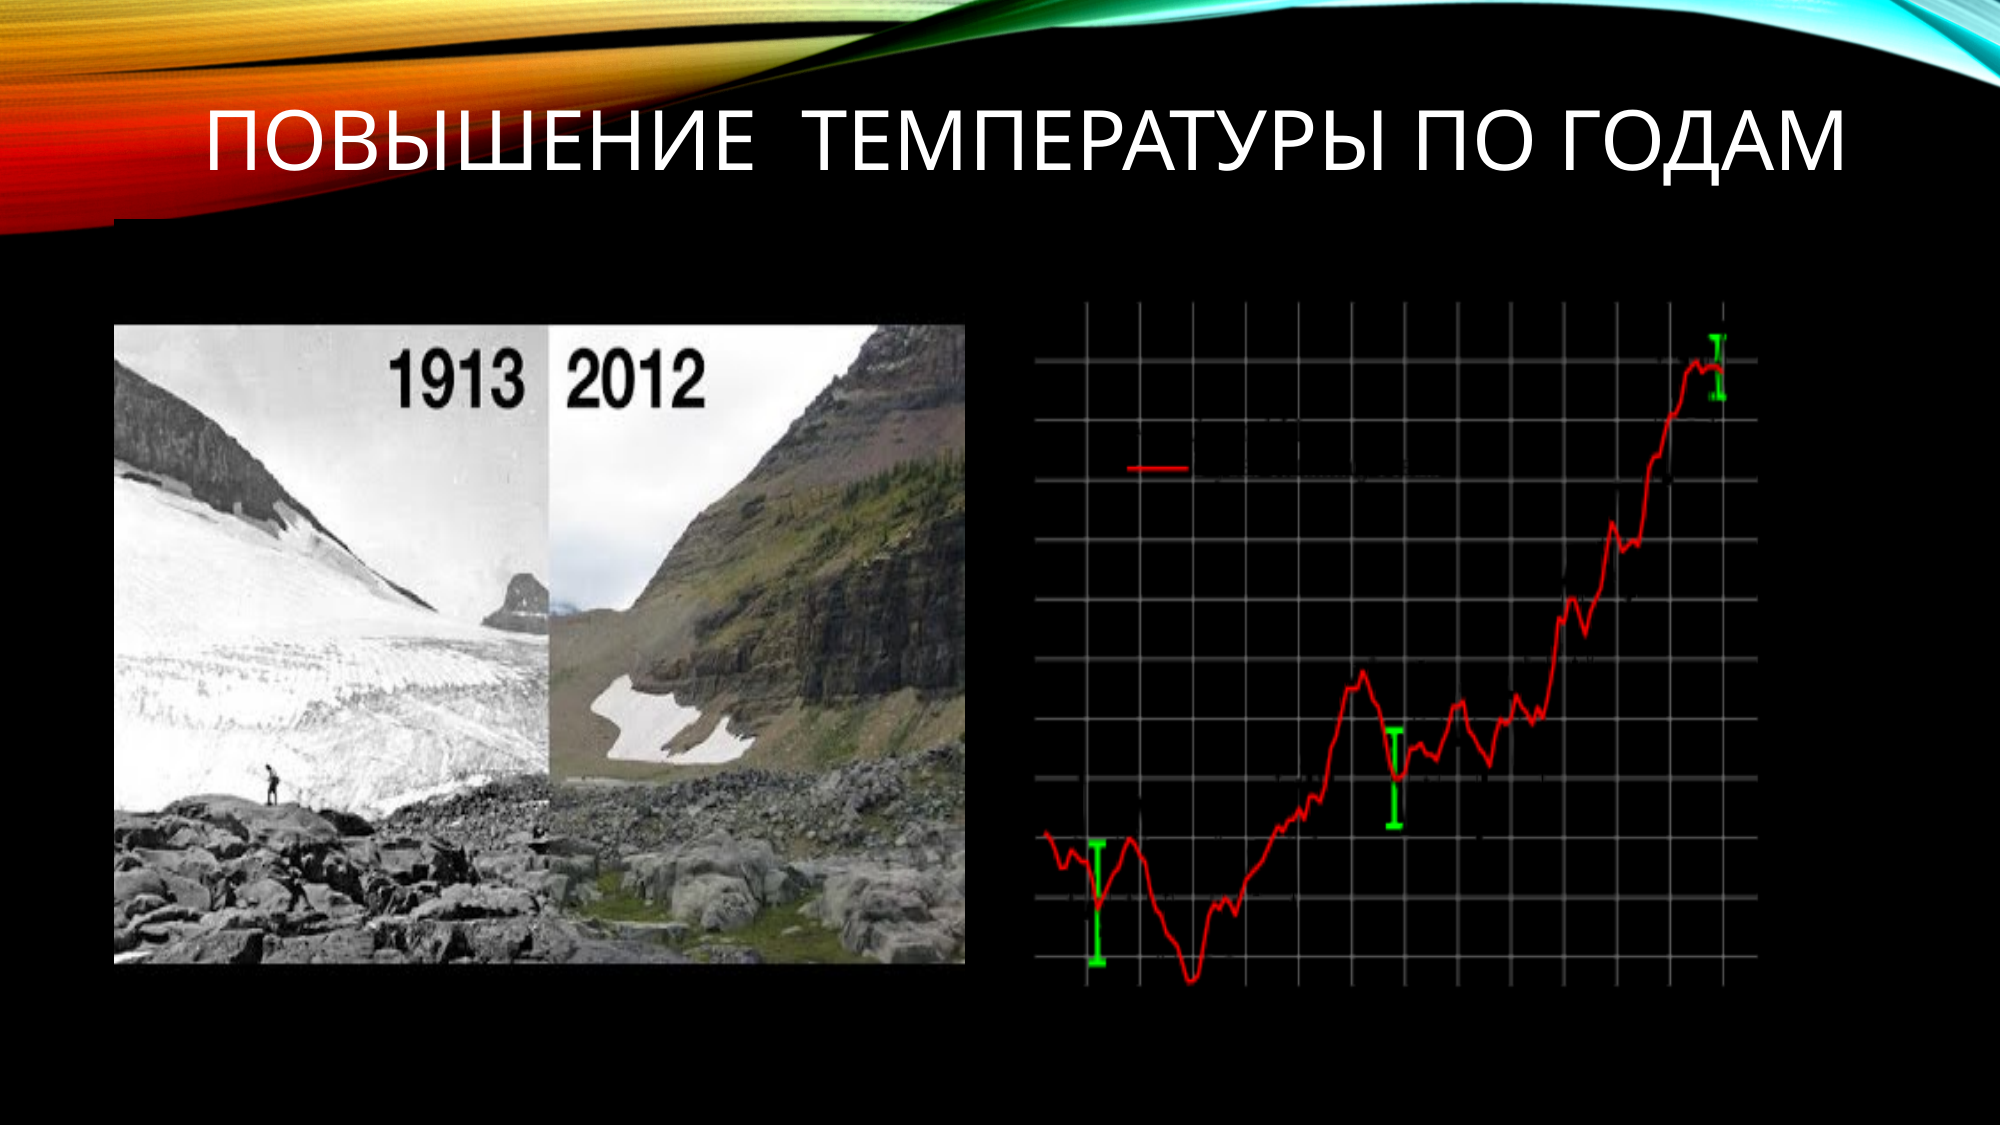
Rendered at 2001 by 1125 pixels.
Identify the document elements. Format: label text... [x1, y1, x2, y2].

picture [0, 0, 2000, 1071]
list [965, 243, 1768, 1024]
title Повышение температуры по годам [173, 30, 1888, 256]
